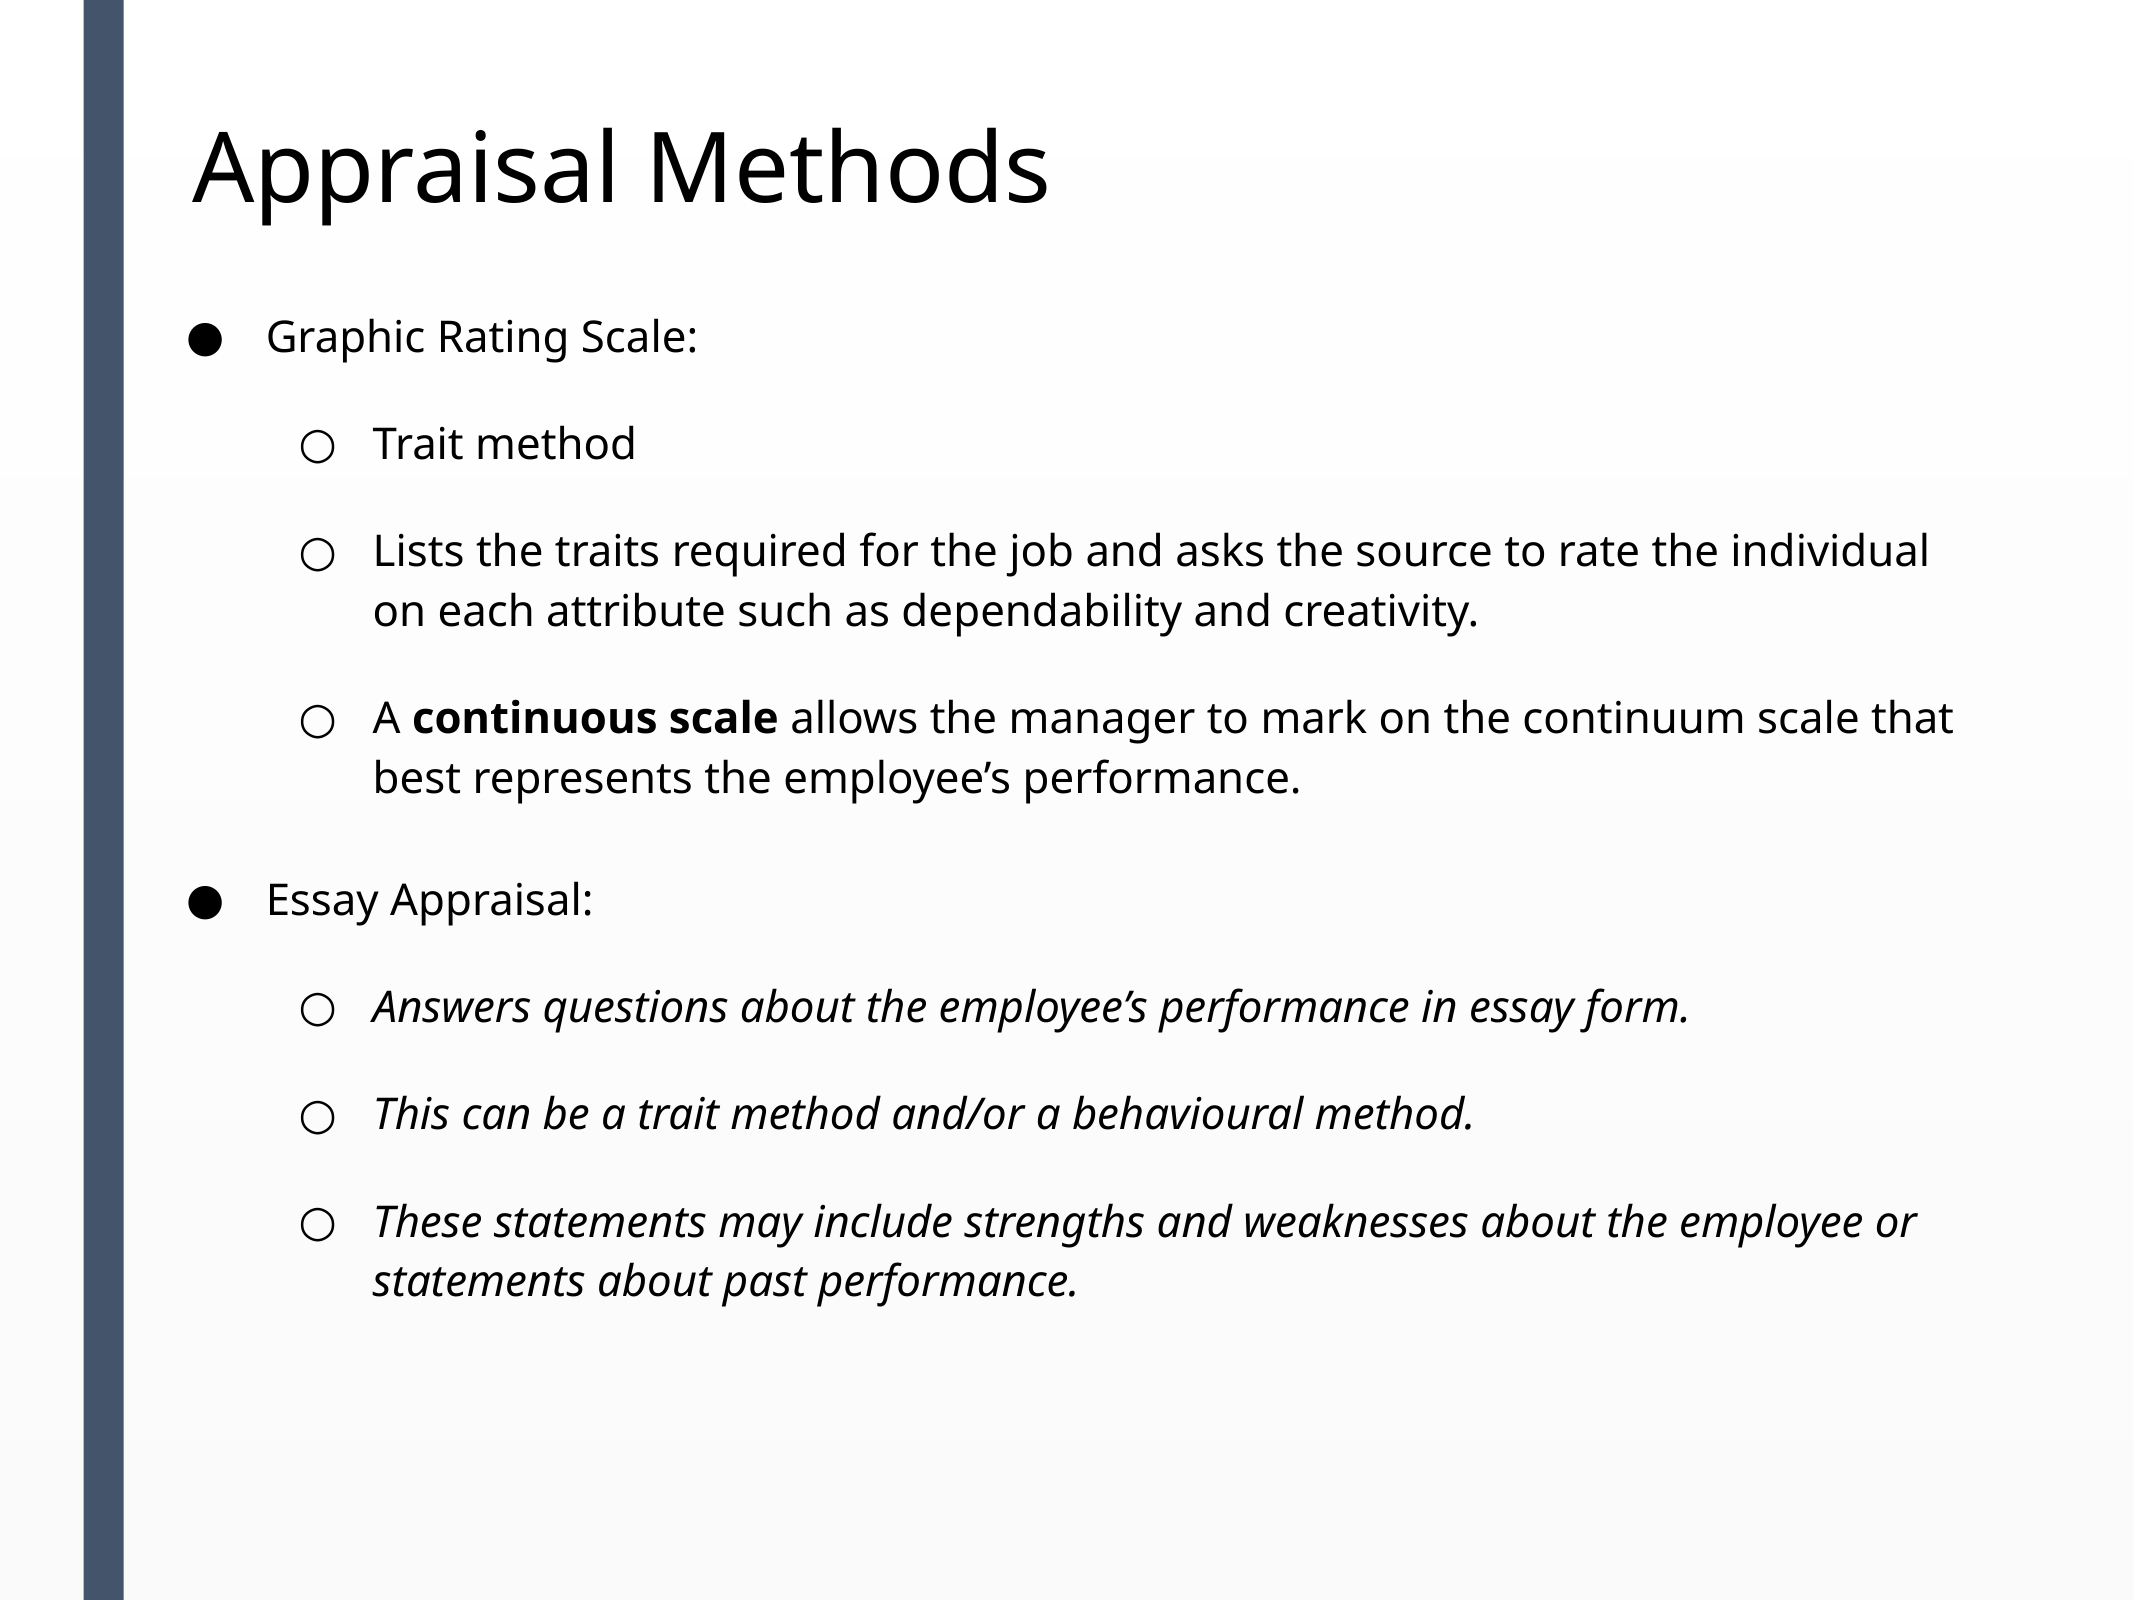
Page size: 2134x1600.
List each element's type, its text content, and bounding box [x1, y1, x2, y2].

list Graphic Rating Scale: Trait method Lists the traits required for the job and asks the source to rate the individual on each attribute such as dependability and creativity. A continuous scale allows the manager to mark on the continuum scale that best represents the employee’s performance. Essay Appraisal: Answers questions about the employee’s performance in essay form. This can be a trait method and/or a behavioural method. These statements may include strengths and weaknesses about the employee or statements about past performance. [144, 285, 2001, 1511]
title Appraisal Methods [177, 89, 2134, 268]
